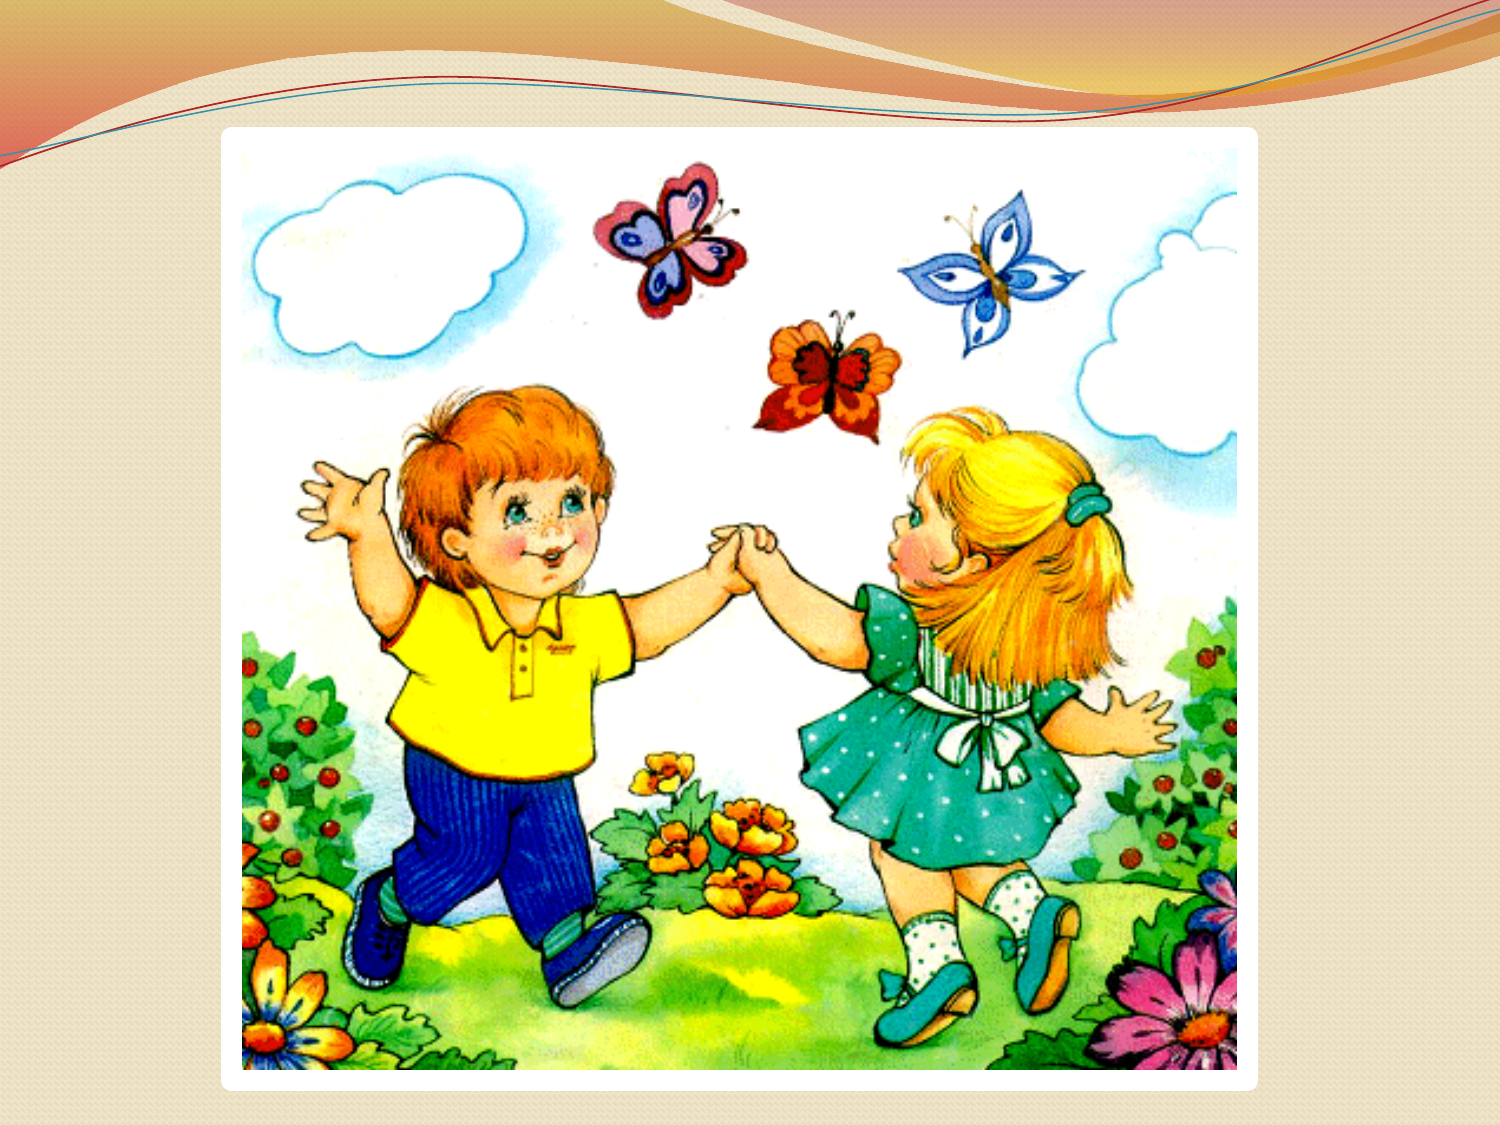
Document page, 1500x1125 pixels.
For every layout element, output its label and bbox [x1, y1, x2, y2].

picture [241, 148, 1238, 1071]
